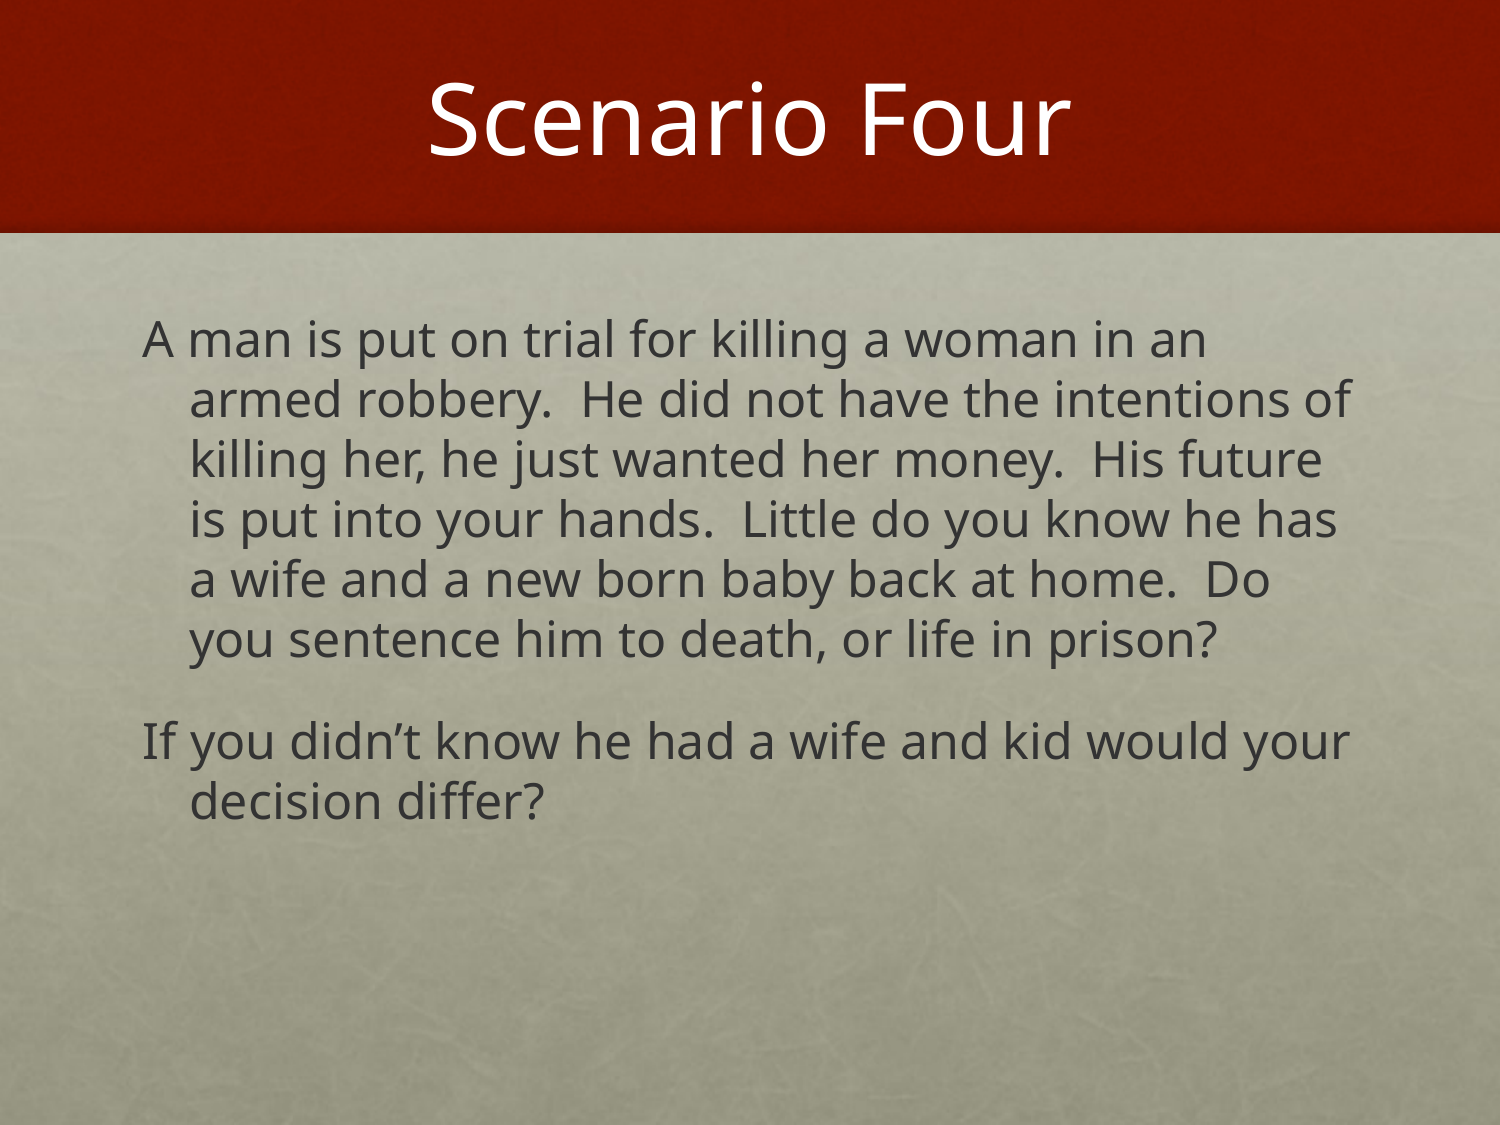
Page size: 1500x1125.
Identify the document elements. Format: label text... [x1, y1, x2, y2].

picture [0, 214, 1500, 1125]
list A man is put on trial for killing a woman in an armed robbery. He did not have the intentions of killing her, he just wanted her money. His future is put into your hands. Little do you know he has a wife and a new born baby back at home. Do you sentence him to death, or life in prison? If you didn’t know he had a wife and kid would your decision differ? [127, 299, 1372, 1005]
title Scenario Four [127, 10, 1372, 221]
